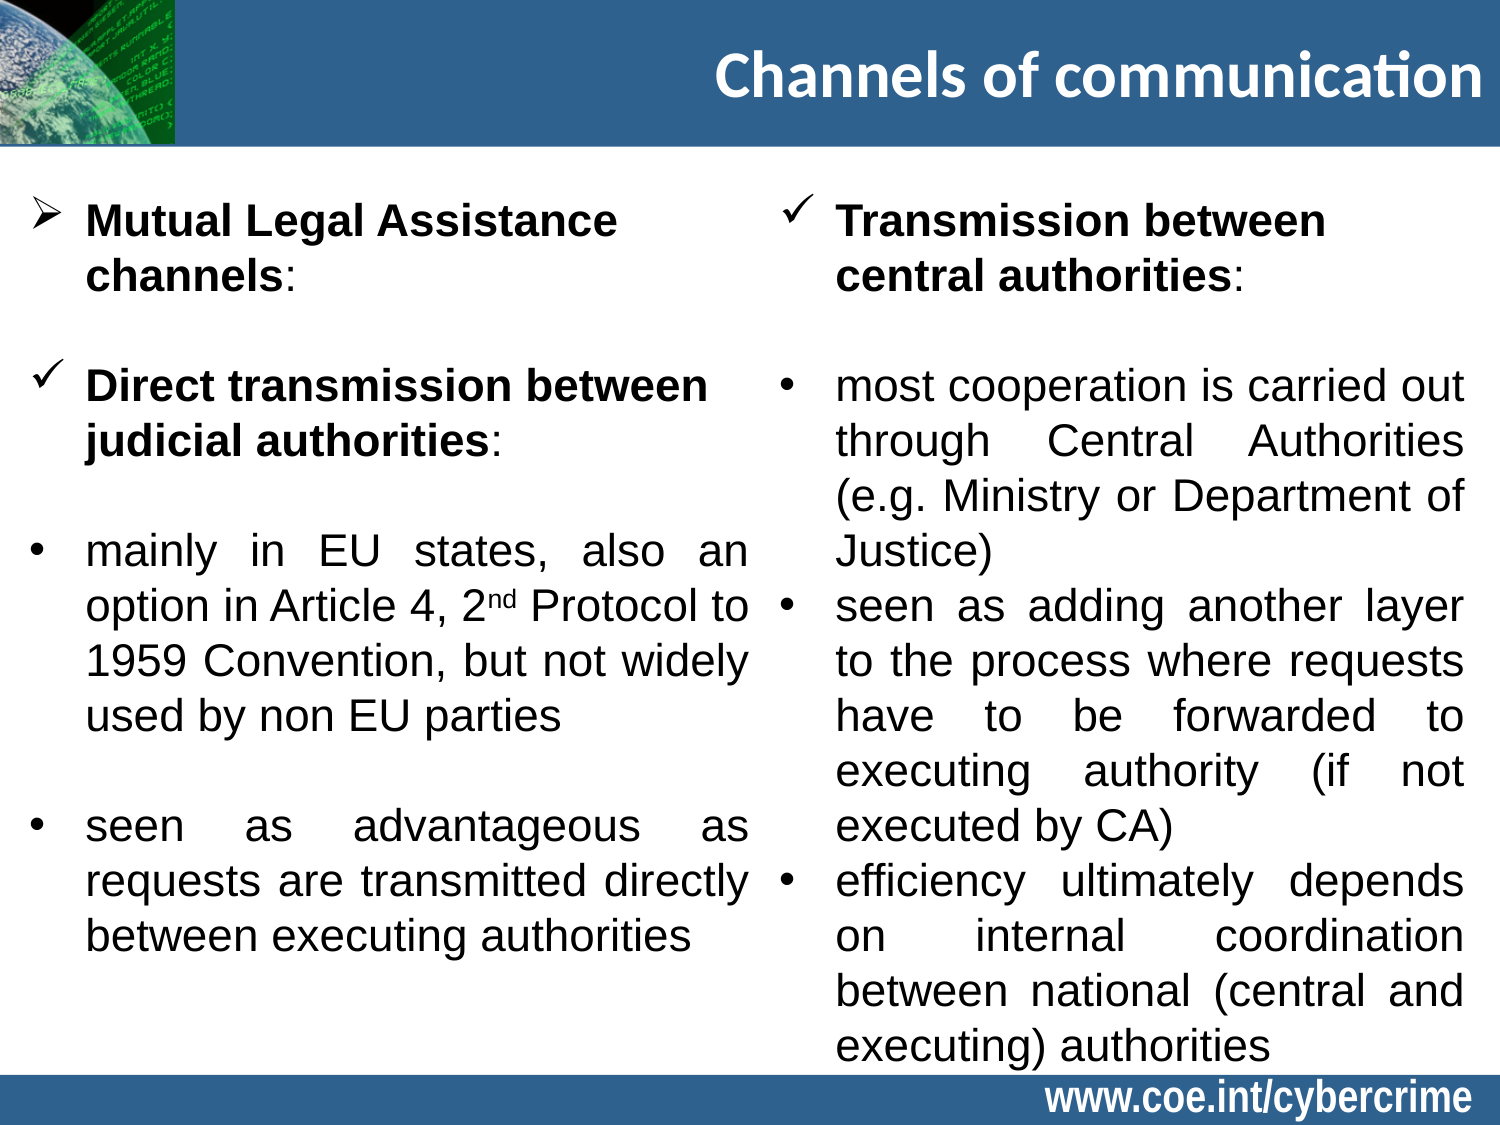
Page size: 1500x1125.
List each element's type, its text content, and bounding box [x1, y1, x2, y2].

text_box www.coe.int/cybercrime [1030, 1059, 1500, 1125]
text_box [0, 1073, 1030, 1125]
text_box Channels of communication [177, 0, 1500, 149]
text_box Mutual Legal Assistance channels: Direct transmission between judicial authorities: mainly in EU states, also an option in Article 4, 2nd Protocol to 1959 Convention, but not widely used by non EU parties seen as advantageous as requests are transmitted directly between executing authorities [14, 183, 764, 969]
text_box Transmission between central authorities: most cooperation is carried out through Central Authorities (e.g. Ministry or Department of Justice) seen as adding another layer to the process where requests have to be forwarded to executing authority (if not executed by CA) efficiency ultimately depends on internal coordination between national (central and executing) authorities [764, 183, 1480, 1079]
picture [0, 0, 175, 144]
